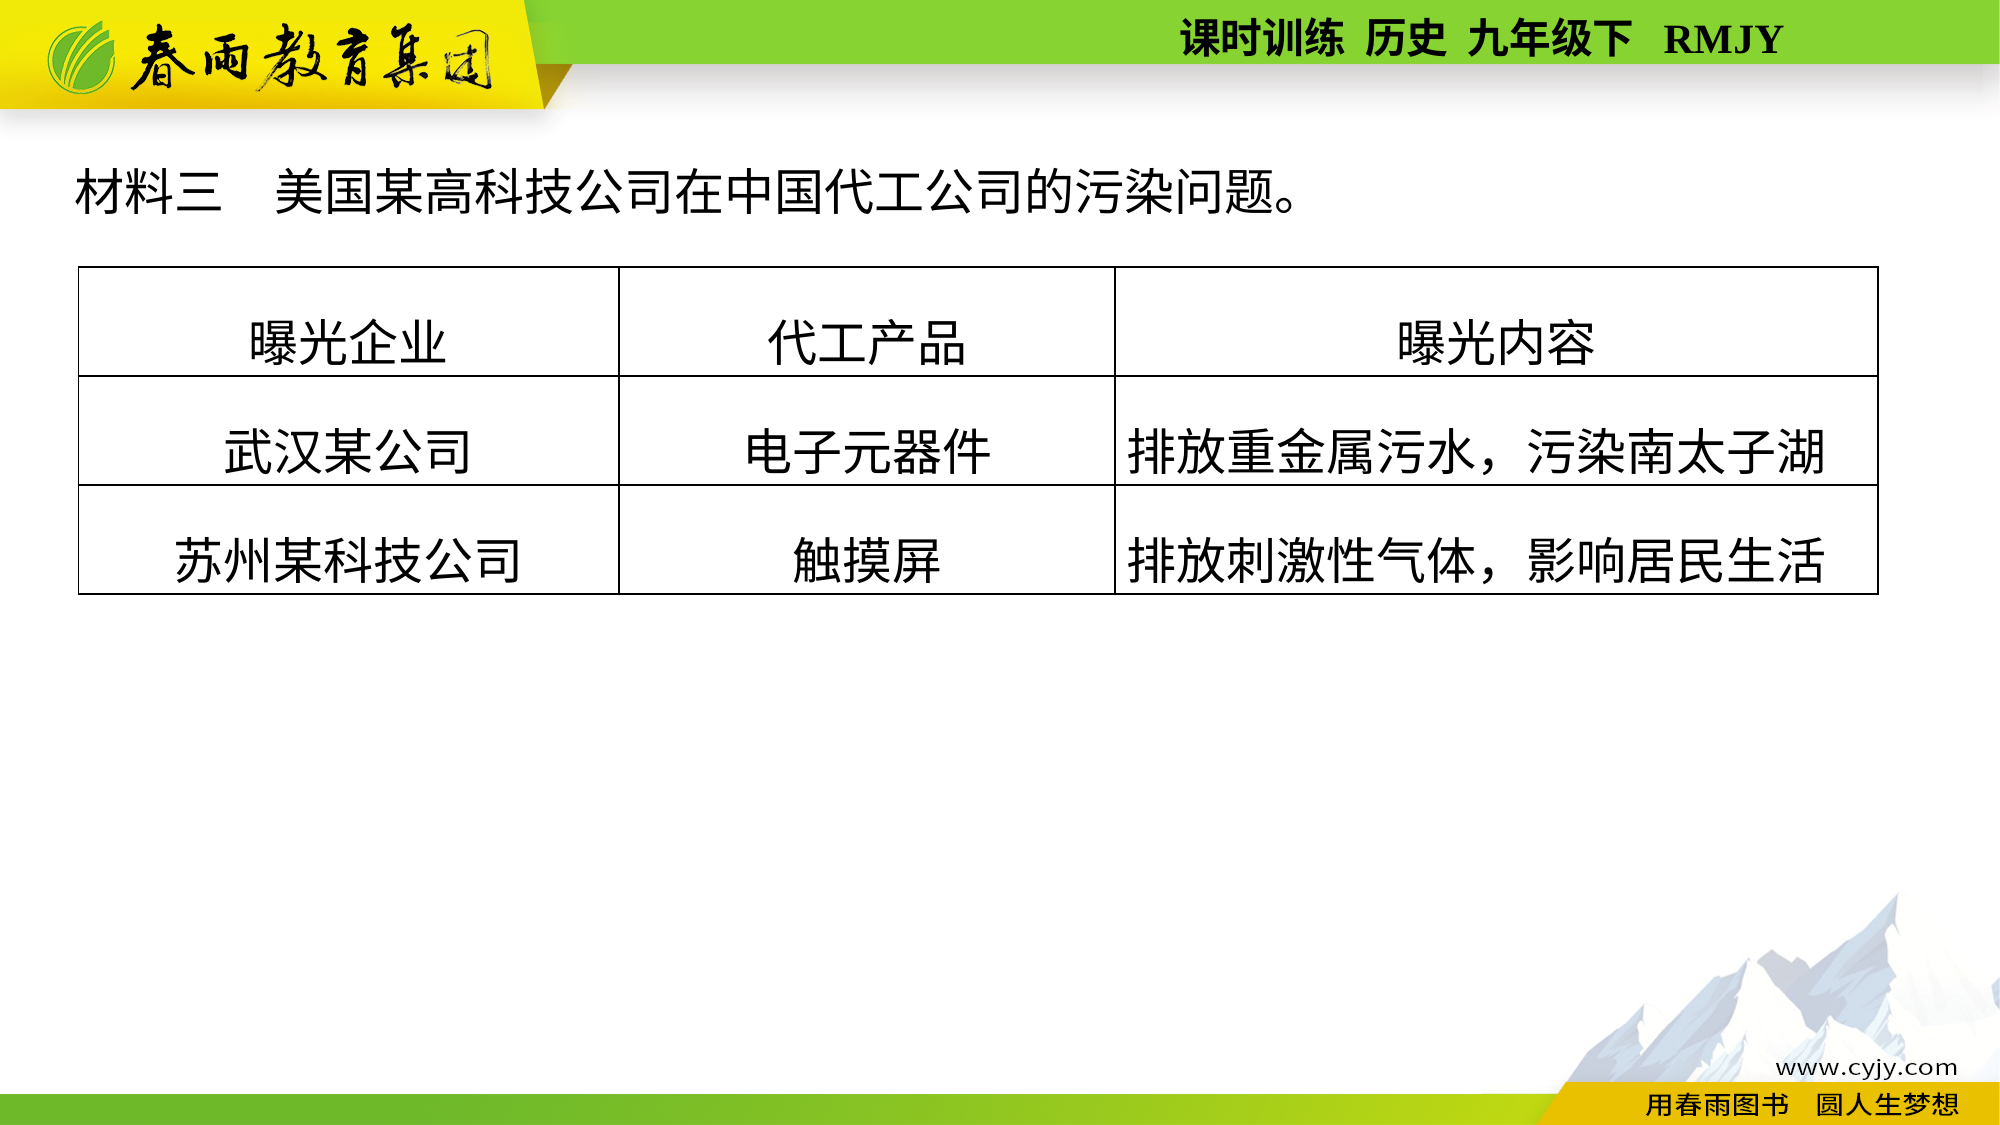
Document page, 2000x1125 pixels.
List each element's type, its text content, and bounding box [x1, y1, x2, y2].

picture [0, 0, 2000, 1125]
table_cell 排放刺激性气体，影响居民生活 [1116, 486, 1877, 593]
table_cell 武汉某公司 [79, 377, 618, 484]
table_cell 苏州某科技公司 [79, 486, 618, 593]
table_cell 触摸屏 [620, 486, 1114, 593]
table_header 曝光企业 [79, 268, 618, 375]
table_header 代工产品 [620, 268, 1114, 375]
table_cell 电子元器件 [620, 377, 1114, 484]
list 材料三 美国某高科技公司在中国代工公司的污染问题。 [59, 122, 1944, 217]
table_cell 排放重金属污水，污染南太子湖 [1116, 377, 1877, 484]
table_header 曝光内容 [1116, 268, 1877, 375]
